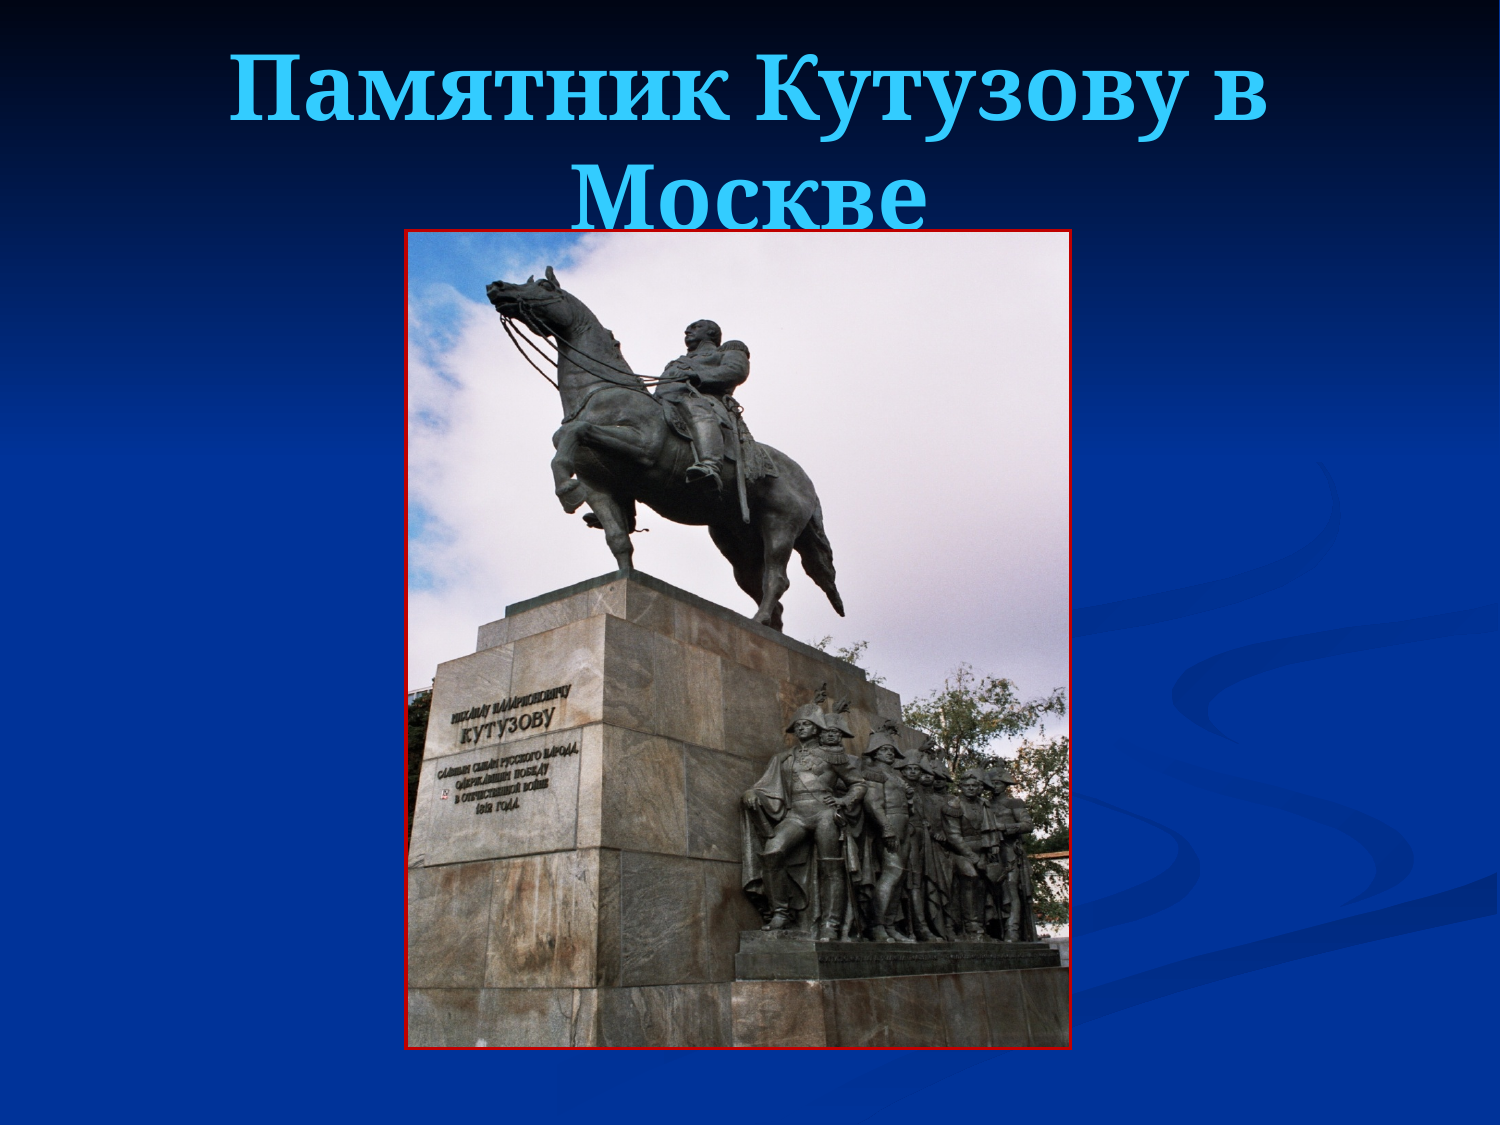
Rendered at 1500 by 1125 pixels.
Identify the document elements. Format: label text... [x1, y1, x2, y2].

picture [407, 231, 1070, 1048]
title Памятник Кутузову в Москве [74, 44, 1426, 233]
